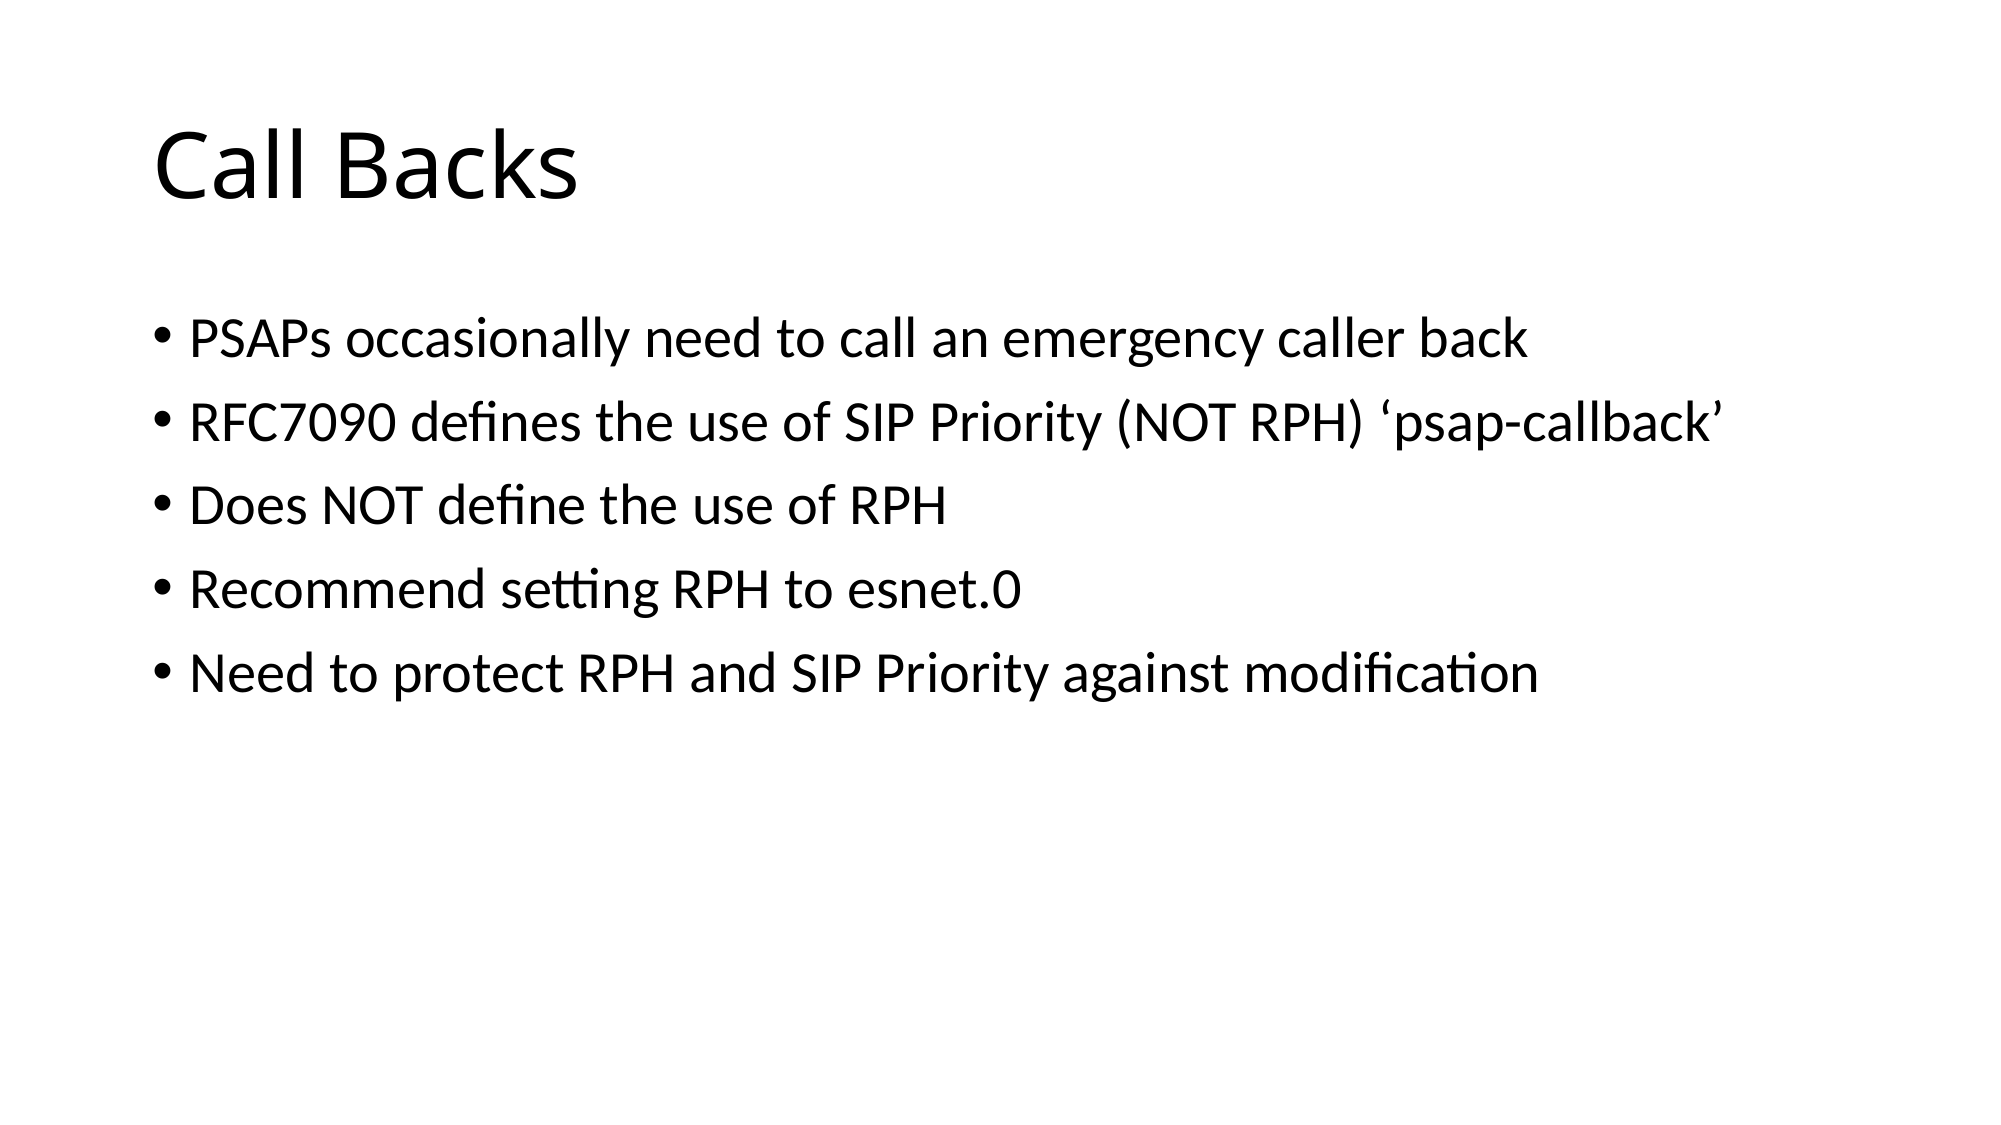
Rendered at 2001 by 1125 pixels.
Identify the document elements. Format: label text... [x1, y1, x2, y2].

list PSAPs occasionally need to call an emergency caller back RFC7090 defines the use of SIP Priority (NOT RPH) ‘psap-callback’ Does NOT define the use of RPH Recommend setting RPH to esnet.0 Need to protect RPH and SIP Priority against modification [137, 299, 1863, 1014]
title Call Backs [137, 59, 1863, 278]
